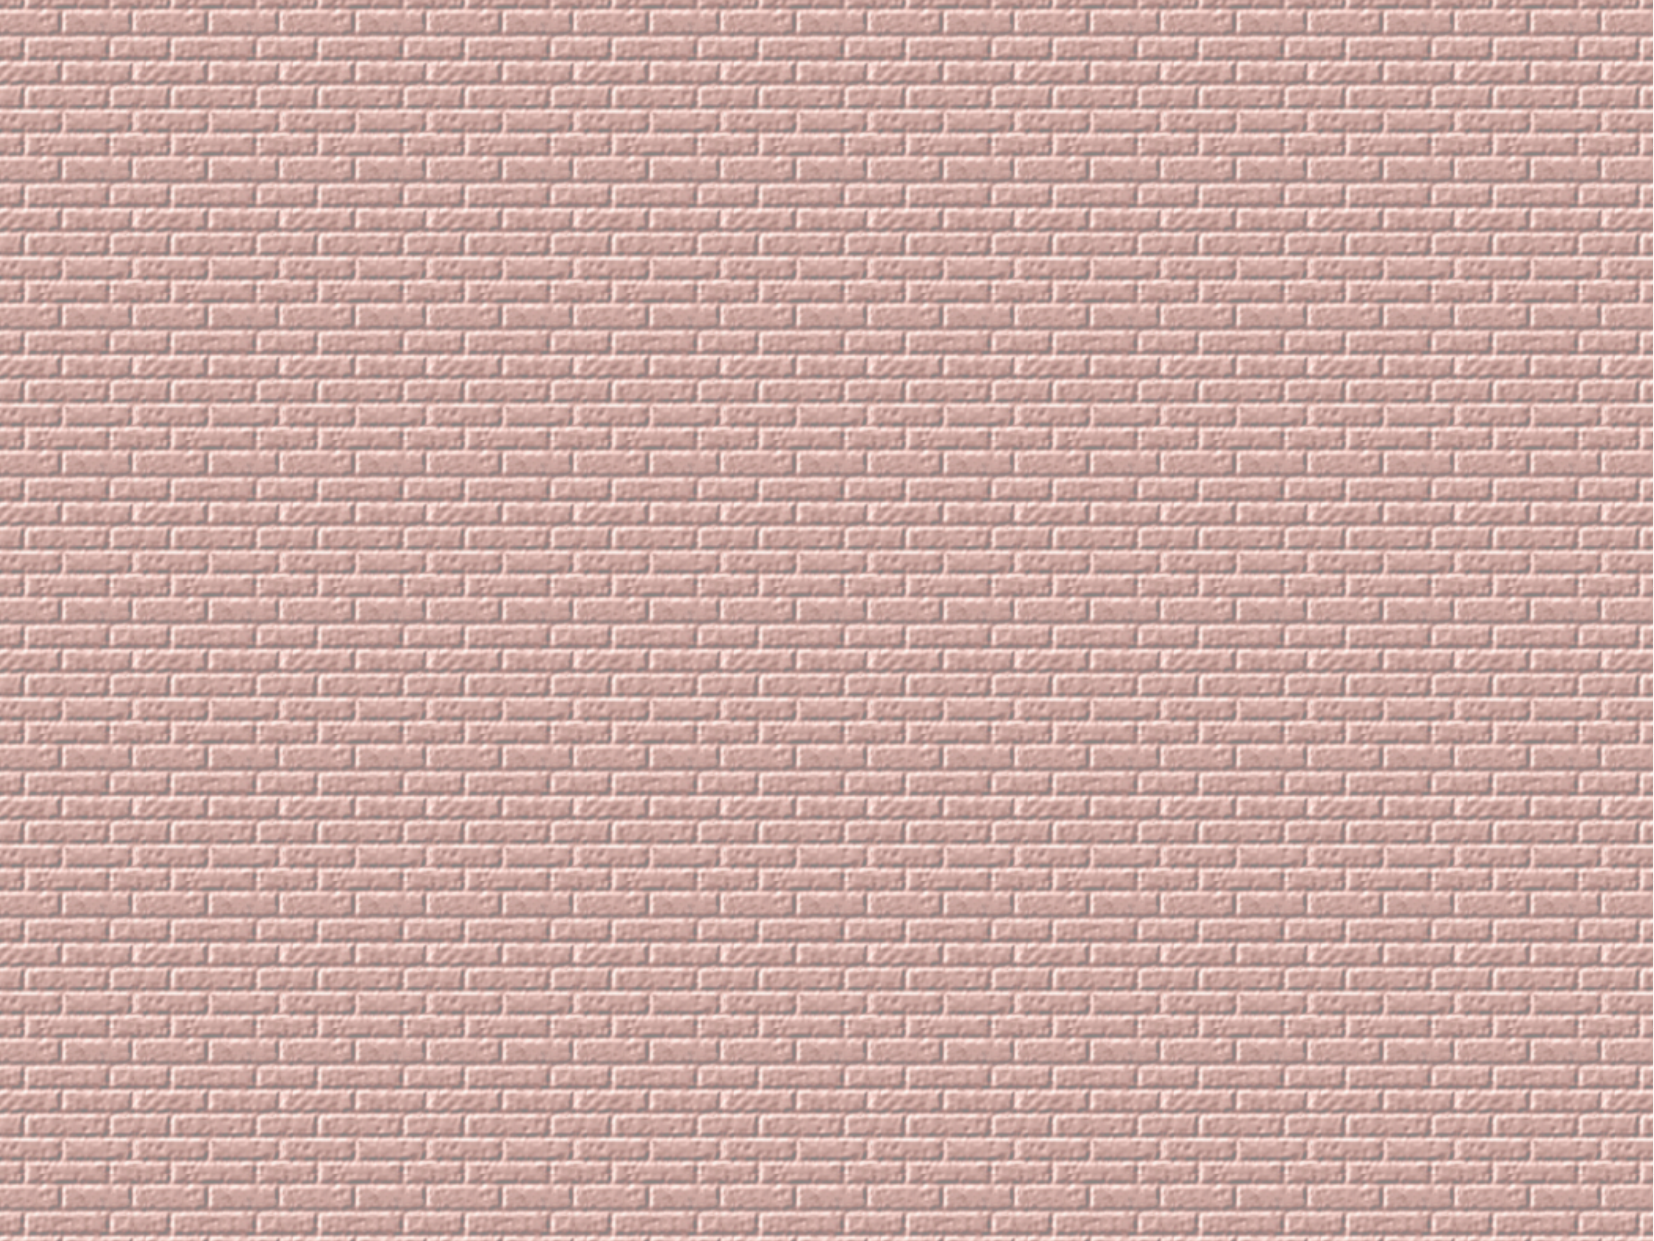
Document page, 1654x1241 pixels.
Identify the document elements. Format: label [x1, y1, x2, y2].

text_box [82, 49, 1571, 257]
text_box [82, 290, 1571, 1010]
